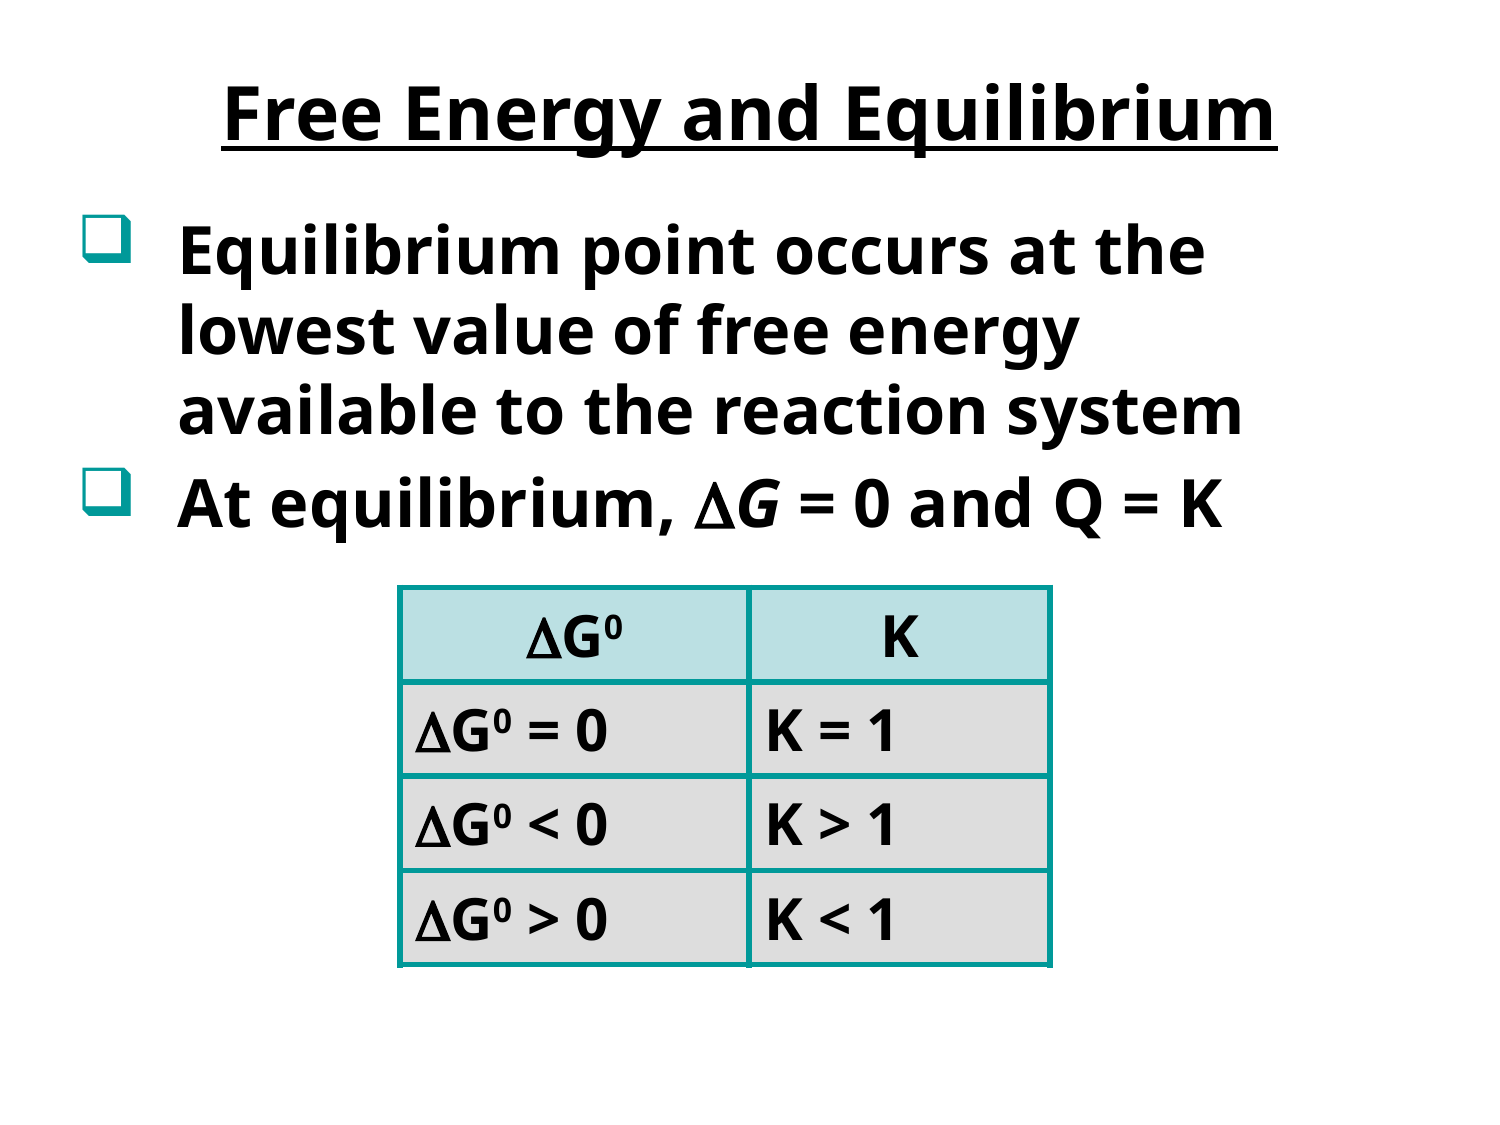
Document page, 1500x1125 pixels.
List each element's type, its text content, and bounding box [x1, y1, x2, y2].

table_header G0 [403, 590, 746, 679]
table_cell K > 1 [752, 779, 1047, 868]
table_cell G0 = 0 [403, 685, 746, 773]
table_cell K = 1 [752, 685, 1047, 773]
table_header K [752, 590, 1047, 679]
table_cell G0 > 0 [403, 873, 746, 962]
table_cell K < 1 [752, 873, 1047, 962]
table_cell G0 < 0 [403, 779, 746, 868]
list Equilibrium point occurs at the lowest value of free energy available to the reaction system At equilibrium, G = 0 and Q = K [62, 199, 1413, 576]
title Free Energy and Equilibrium [74, 44, 1426, 176]
